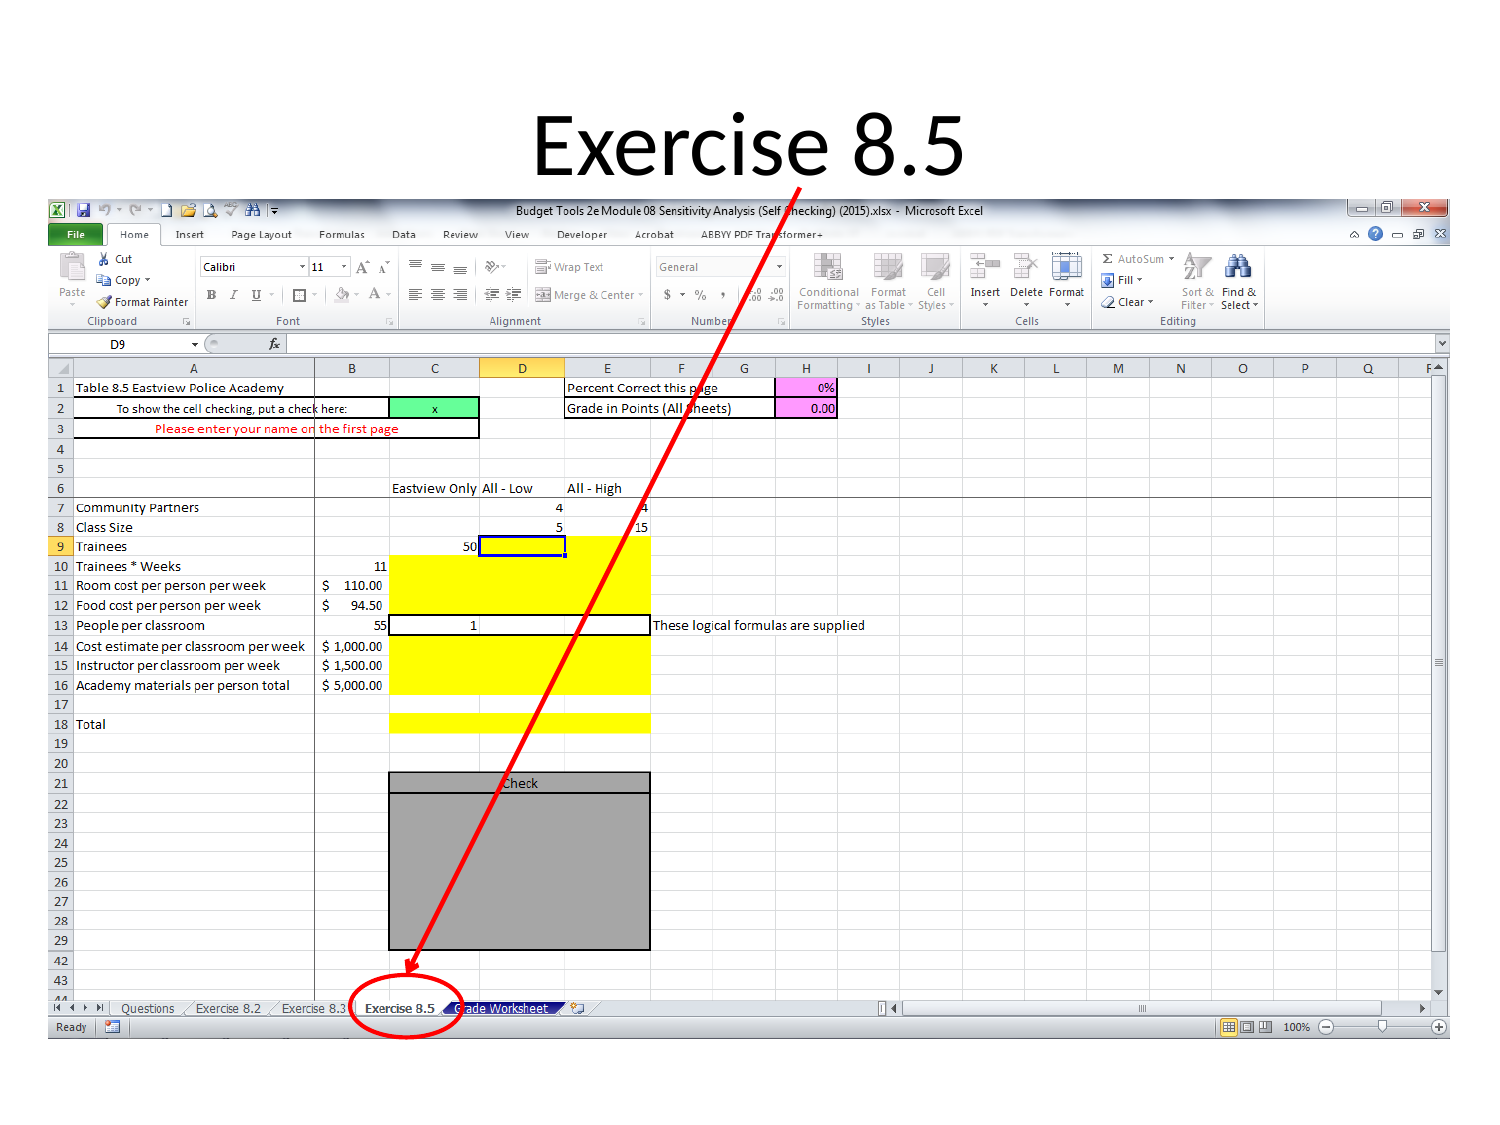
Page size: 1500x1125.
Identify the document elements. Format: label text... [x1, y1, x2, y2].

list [48, 199, 1451, 1039]
title Exercise 8.5 [75, 45, 1425, 198]
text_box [405, 187, 801, 976]
